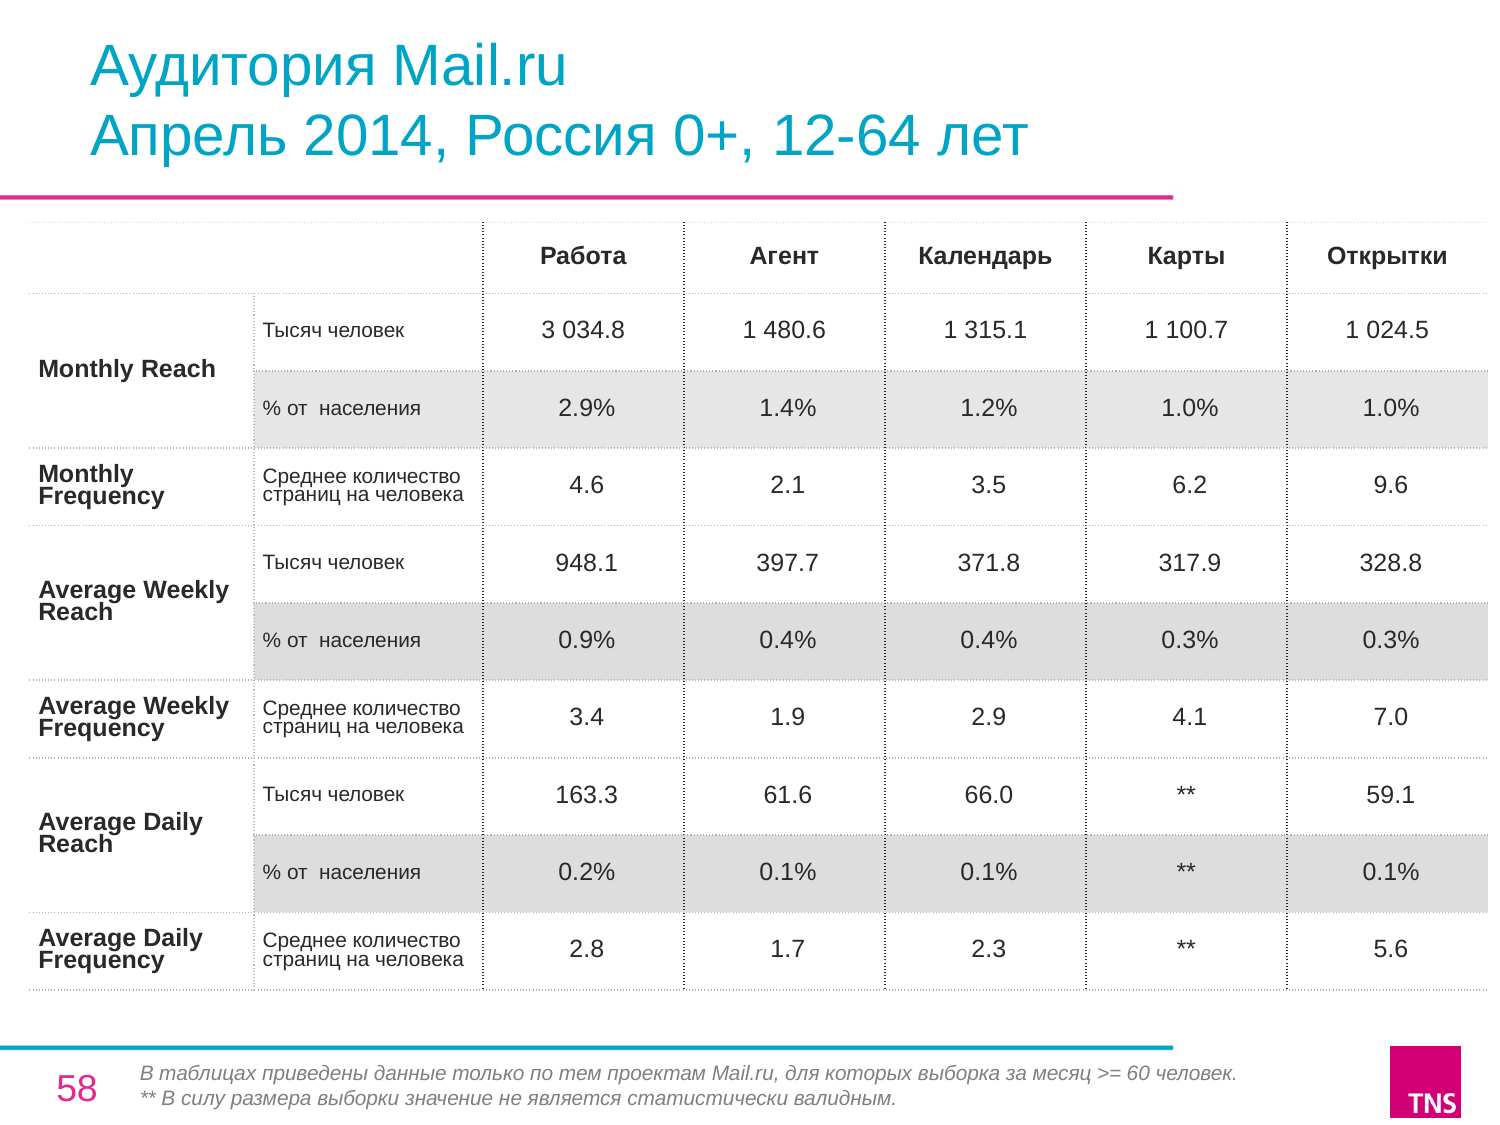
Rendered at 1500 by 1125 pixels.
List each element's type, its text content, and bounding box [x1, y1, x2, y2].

table_cell 0.9% [483, 603, 684, 680]
table_cell ** [1086, 912, 1287, 990]
table_cell 3.4 [483, 680, 684, 758]
table_cell Average Weekly Reach [29, 526, 254, 680]
table_cell 0.4% [885, 603, 1086, 680]
table_cell % от населения [254, 371, 483, 448]
table_cell Среднее количество страниц на человека [254, 680, 483, 758]
table_cell % от населения [254, 603, 483, 680]
table_cell Monthly Frequency [29, 448, 254, 526]
table_cell 1.9 [684, 680, 885, 758]
table_cell 1 100.7 [1086, 294, 1287, 371]
text_box В таблицах приведены данные только по тем проектам Mail.ru, для которых выборка за месяц >= 60 человек. ** В силу размера выборки значение не является статистически валидным. [124, 1052, 1463, 1117]
table_cell 1 315.1 [885, 294, 1086, 371]
table_cell 948.1 [483, 526, 684, 603]
table_cell 1 024.5 [1287, 294, 1488, 371]
table_cell 1.2% [885, 371, 1086, 448]
table_cell 1.0% [1287, 371, 1488, 448]
table_cell 1 480.6 [684, 294, 885, 371]
table_cell Average Weekly Frequency [29, 680, 254, 758]
table_cell 4.1 [1086, 680, 1287, 758]
table_cell ** [1086, 835, 1287, 912]
table_cell 1.4% [684, 371, 885, 448]
table_header Календарь [885, 223, 1086, 294]
table_cell Среднее количество страниц на человека [254, 912, 483, 990]
table_cell 163.3 [483, 758, 684, 835]
table_cell 0.1% [885, 835, 1086, 912]
table_cell 3 034.8 [483, 294, 684, 371]
table_cell Average Daily Frequency [29, 912, 254, 990]
table_cell 0.4% [684, 603, 885, 680]
table_cell 1.0% [1086, 371, 1287, 448]
table_cell 2.8 [483, 912, 684, 990]
table_cell 66.0 [885, 758, 1086, 835]
table_cell 328.8 [1287, 526, 1488, 603]
table_cell Среднее количество страниц на человека [254, 448, 483, 526]
table_header Карты [1086, 223, 1287, 294]
table_cell 7.0 [1287, 680, 1488, 758]
table_cell 2.3 [885, 912, 1086, 990]
table_cell 0.1% [684, 835, 885, 912]
table_cell Тысяч человек [254, 526, 483, 603]
table_cell 1.7 [684, 912, 885, 990]
table_cell 3.5 [885, 448, 1086, 526]
table_cell 0.3% [1086, 603, 1287, 680]
table_cell Тысяч человек [254, 294, 483, 371]
table_cell 2.9% [483, 371, 684, 448]
title Аудитория Mail.ru Апрель 2014, Россия 0+, 12-64 лет [74, 8, 1476, 187]
table_cell 317.9 [1086, 526, 1287, 603]
table_cell Monthly Reach [29, 294, 254, 448]
table_cell 371.8 [885, 526, 1086, 603]
table_cell 5.6 [1287, 912, 1488, 990]
table_cell ** [1086, 758, 1287, 835]
table_header [29, 223, 483, 294]
table_cell 0.2% [483, 835, 684, 912]
table_header Открытки [1287, 223, 1488, 294]
table_cell 0.3% [1287, 603, 1488, 680]
table_cell 9.6 [1287, 448, 1488, 526]
table_header Работа [483, 223, 684, 294]
picture [0, 0, 1500, 1125]
table_cell Тысяч человек [254, 758, 483, 835]
table_cell 4.6 [483, 448, 684, 526]
table_cell % от населения [254, 835, 483, 912]
table_cell 397.7 [684, 526, 885, 603]
table_cell 61.6 [684, 758, 885, 835]
slide_number 58 [40, 1055, 392, 1125]
table_cell Average Daily Reach [29, 758, 254, 912]
table_cell 2.9 [885, 680, 1086, 758]
table_cell 0.1% [1287, 835, 1488, 912]
table_cell 6.2 [1086, 448, 1287, 526]
table_header Агент [684, 223, 885, 294]
table_cell 2.1 [684, 448, 885, 526]
table_cell 59.1 [1287, 758, 1488, 835]
